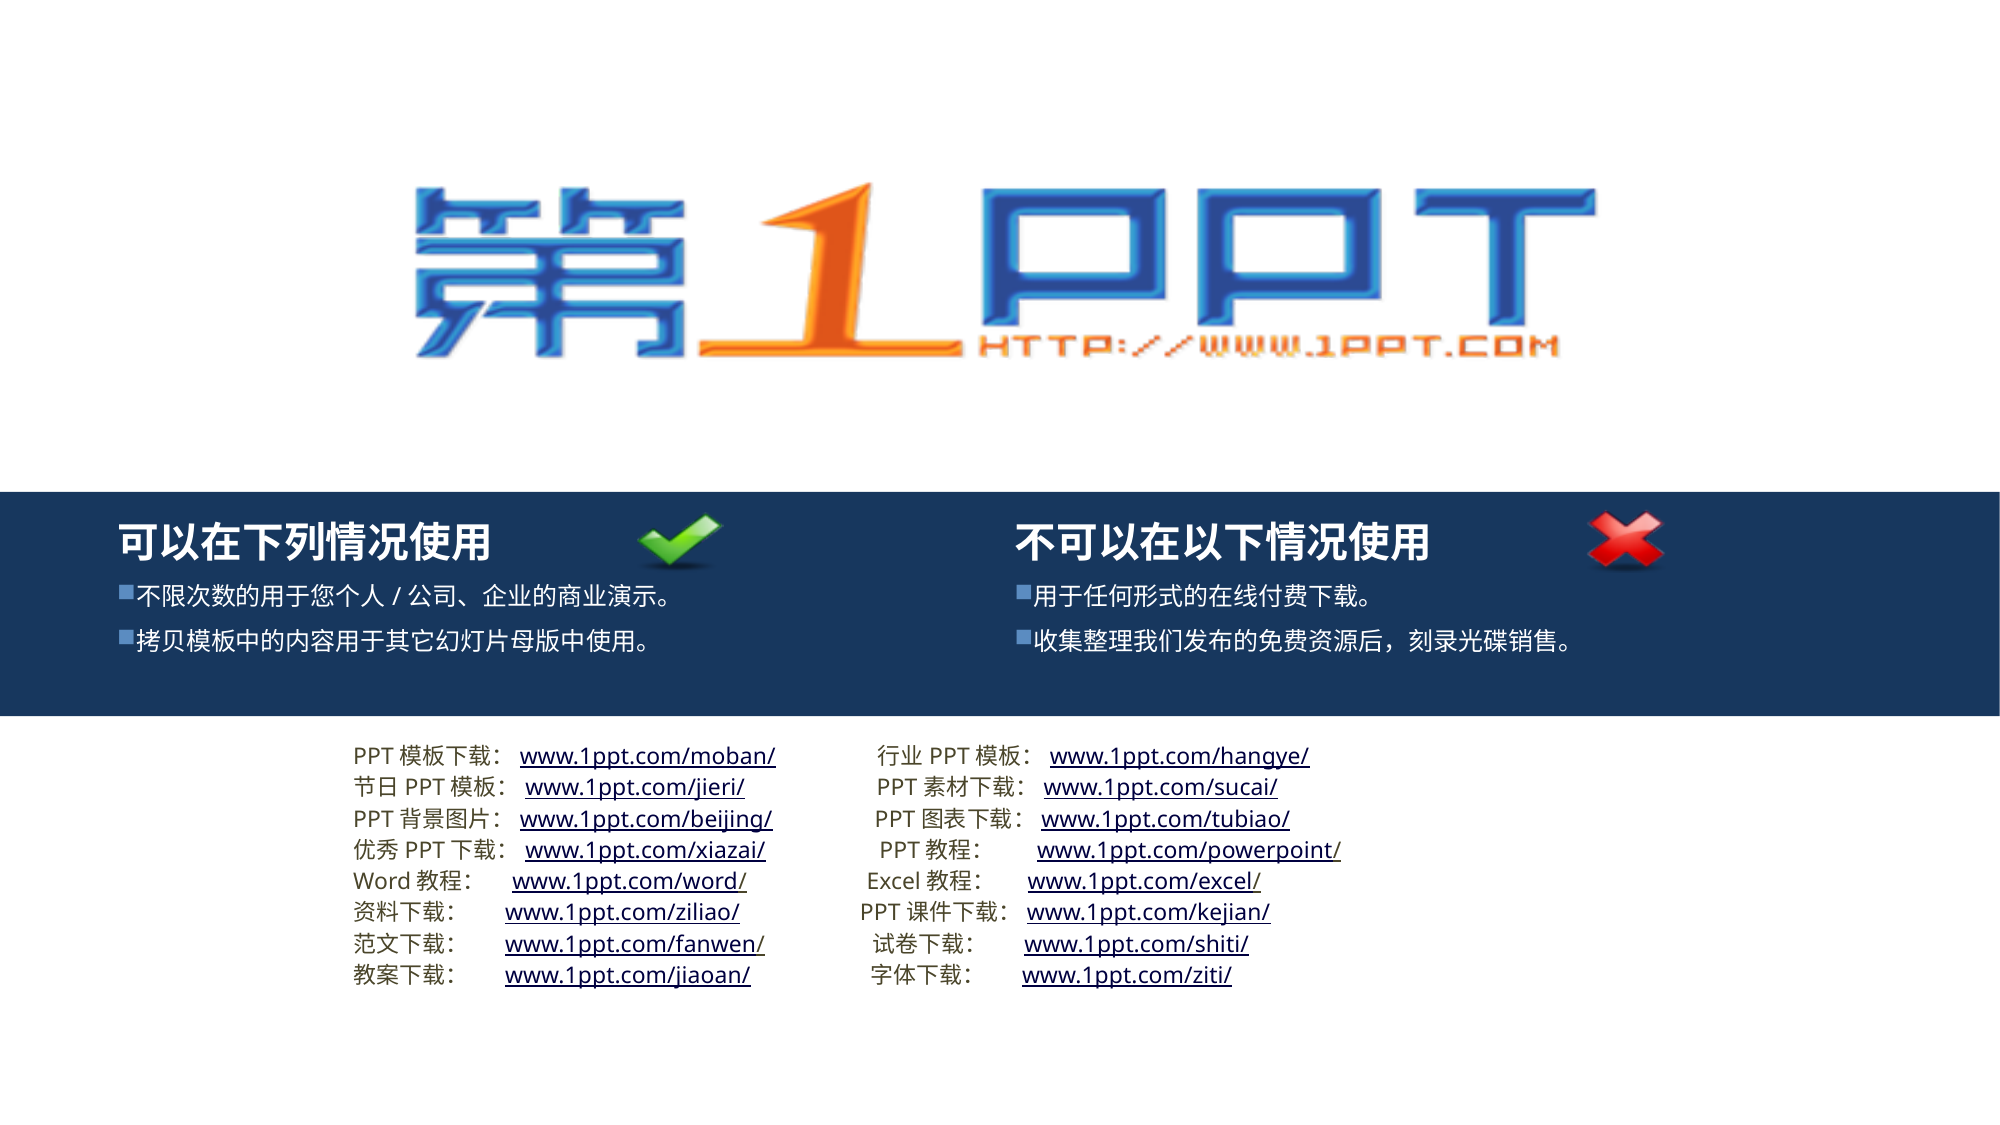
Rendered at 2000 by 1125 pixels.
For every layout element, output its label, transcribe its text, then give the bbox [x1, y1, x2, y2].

picture [179, 51, 1867, 492]
picture [637, 507, 724, 573]
text_box 不可以在以下情况使用 用于任何形式的在线付费下载。 收集整理我们发布的免费资源后，刻录光碟销售。 [999, 508, 1898, 762]
text_box PPT模板下载：www.1ppt.com/moban/ 行业PPT模板：www.1ppt.com/hangye/ 节日PPT模板：www.1ppt.com/jieri/ PPT素材下载：www.1ppt.com/sucai/ PPT背景图片：www.1ppt.com/beijing/ PPT图表下载：www.1ppt.com/tubiao/ 优秀PPT下载：www.1ppt.com/xiazai/ PPT教程： www.1ppt.com/powerpoint/ Word教程： www.1ppt.com/word/ Excel教程： www.1ppt.com/excel/ 资料下载： www.1ppt.com/ziliao/ PPT课件下载：www.1ppt.com/kejian/ 范文下载： www.1ppt.com/fanwen/ 试卷下载： www.1ppt.com/shiti/ 教案下载： www.1ppt.com/jiaoan/ 字体下载： www.1ppt.com/ziti/ [336, 762, 1752, 1008]
text_box [0, 491, 2000, 717]
text_box 可以在下列情况使用 不限次数的用于您个人/公司、企业的商业演示。 拷贝模板中的内容用于其它幻灯片母版中使用。 [102, 508, 1000, 774]
picture [1581, 507, 1669, 573]
